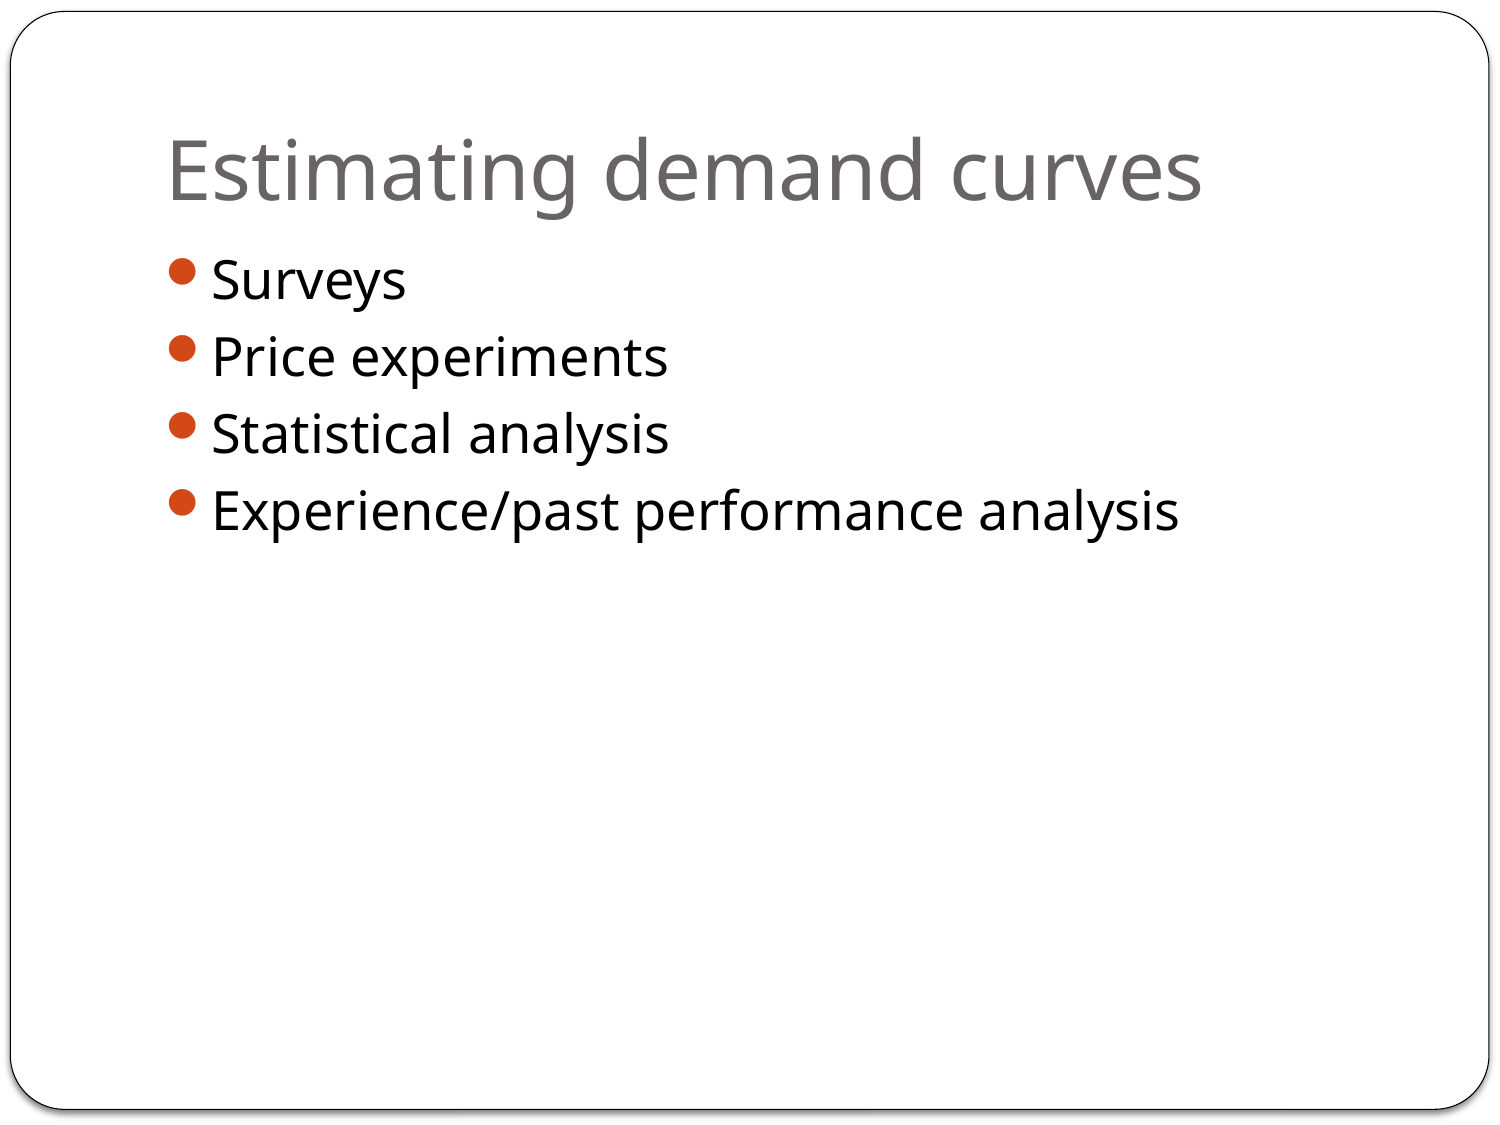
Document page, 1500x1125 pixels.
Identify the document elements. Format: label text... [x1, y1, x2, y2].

title Estimating demand curves [149, 44, 1426, 233]
list Surveys Price experiments Statistical analysis Experience/past performance analysis [149, 237, 1426, 988]
